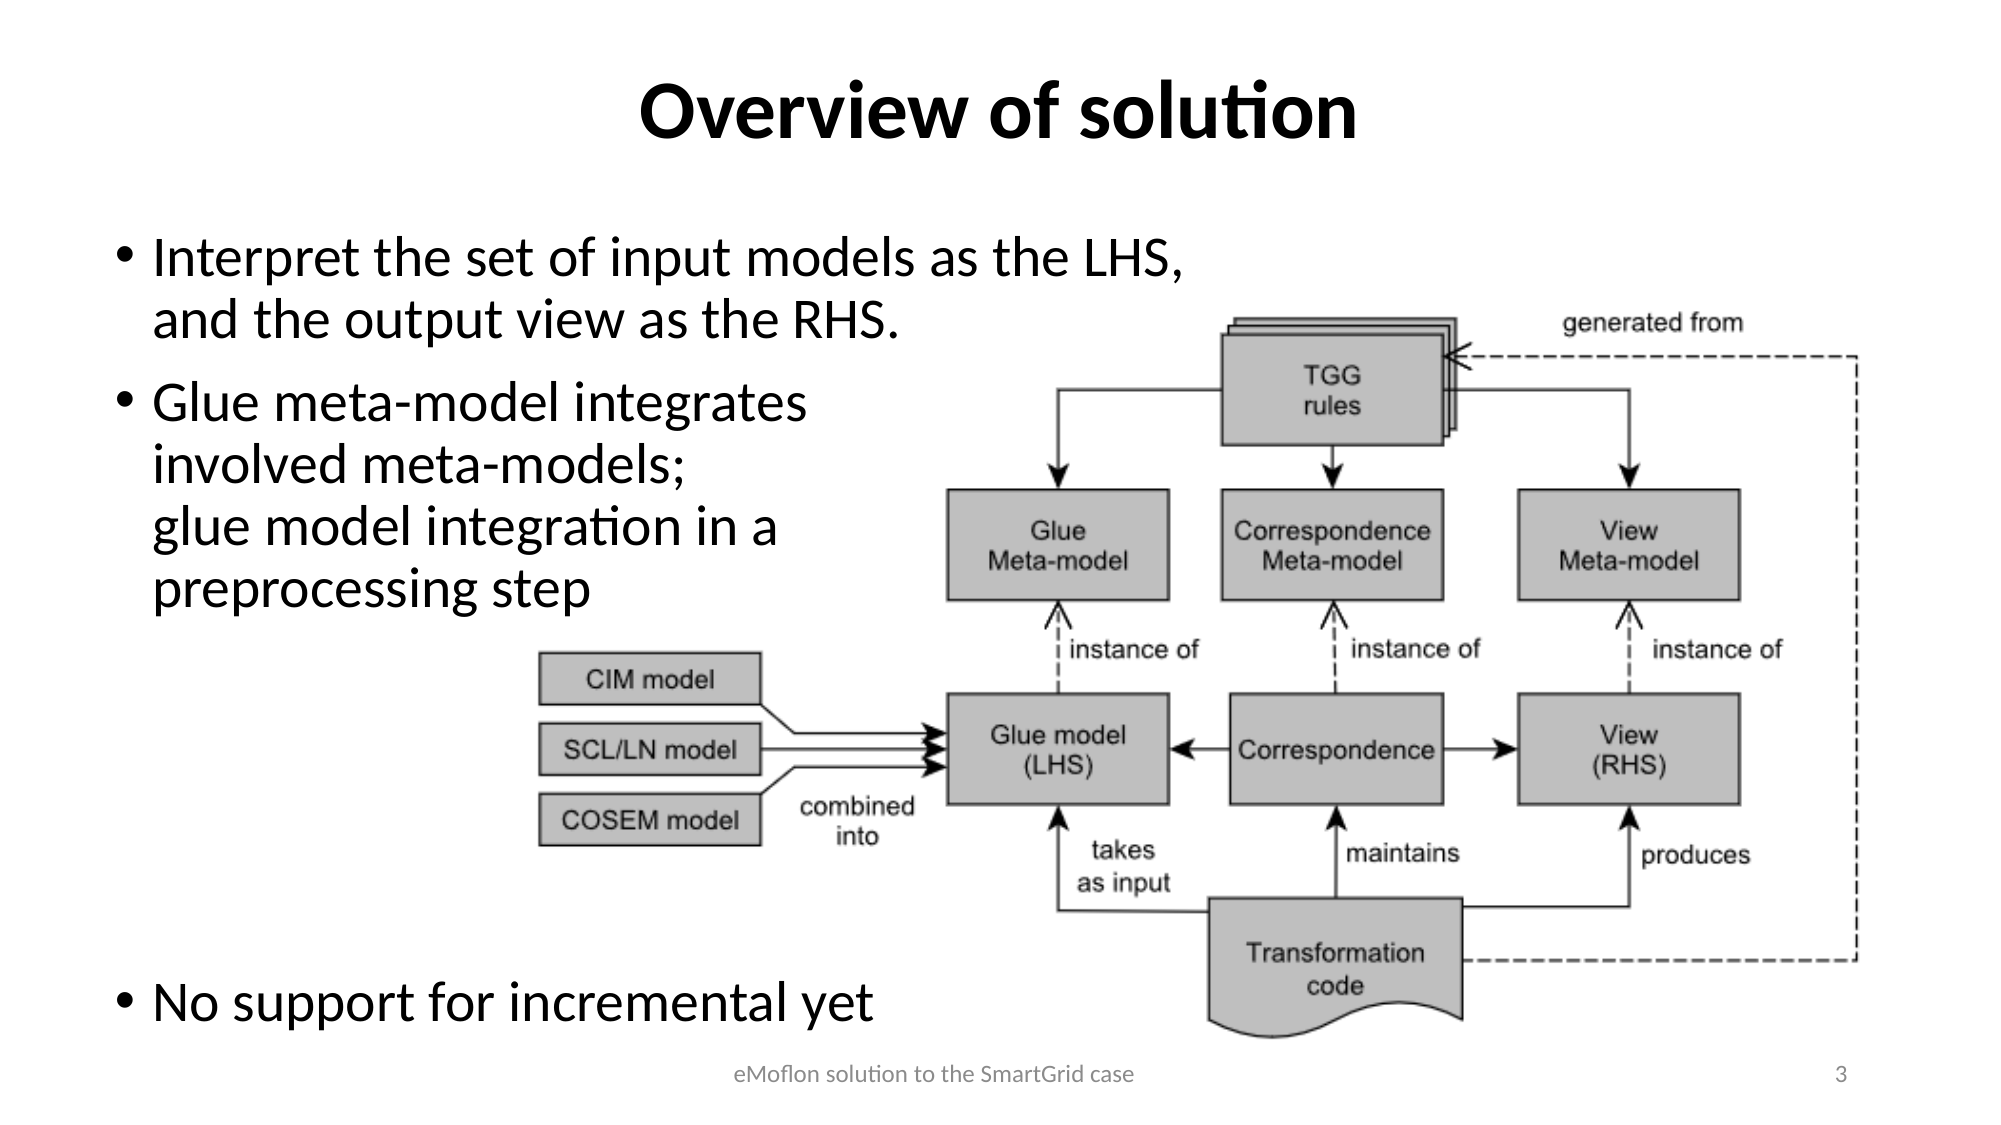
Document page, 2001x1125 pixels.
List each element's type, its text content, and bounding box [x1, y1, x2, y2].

list Interpret the set of input models as the LHS, and the output view as the RHS. Glue meta-model integrates involved meta-models; glue model integration in a preprocessing step No support for incremental yet [99, 218, 1919, 1048]
title Overview of solution [0, 2, 2000, 220]
footer eMoflon solution to the SmartGrid case [163, 1048, 1706, 1103]
picture [445, 286, 1919, 1048]
slide_number 3 [1706, 1048, 1863, 1103]
